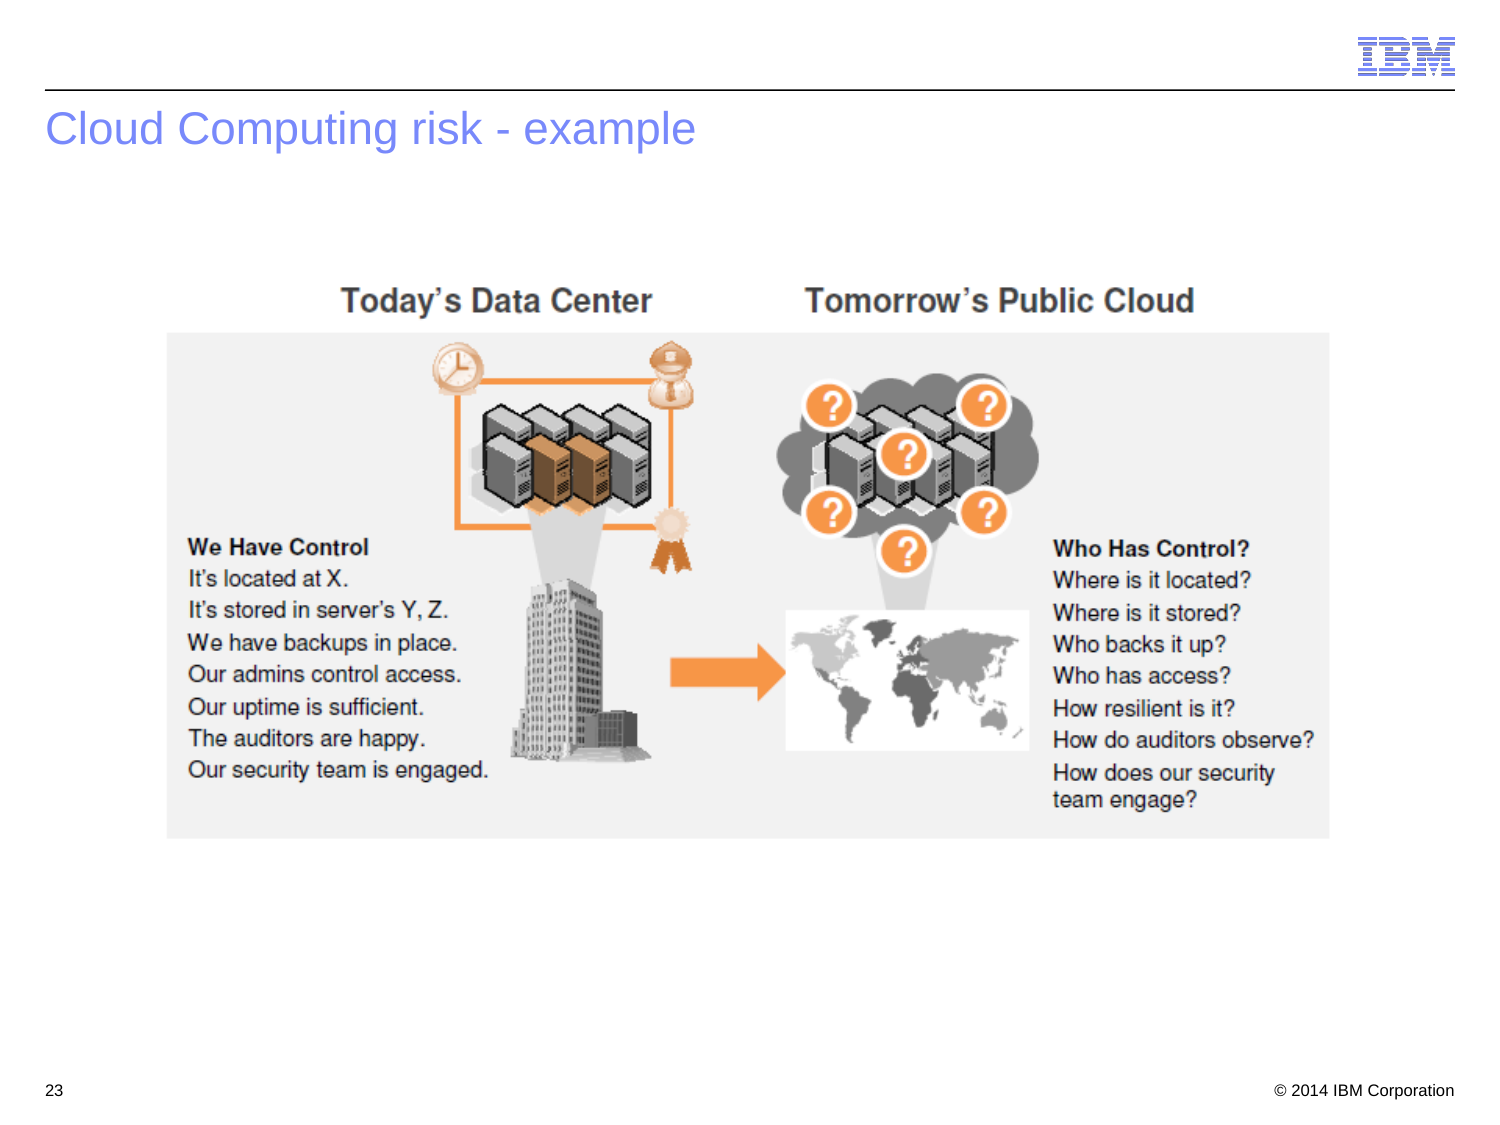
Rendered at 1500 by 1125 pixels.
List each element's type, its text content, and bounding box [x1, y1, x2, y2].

slide_number 23 [29, 1072, 91, 1103]
picture [149, 272, 1350, 853]
title Cloud Computing risk - example [29, 97, 1456, 203]
picture [1358, 37, 1455, 76]
